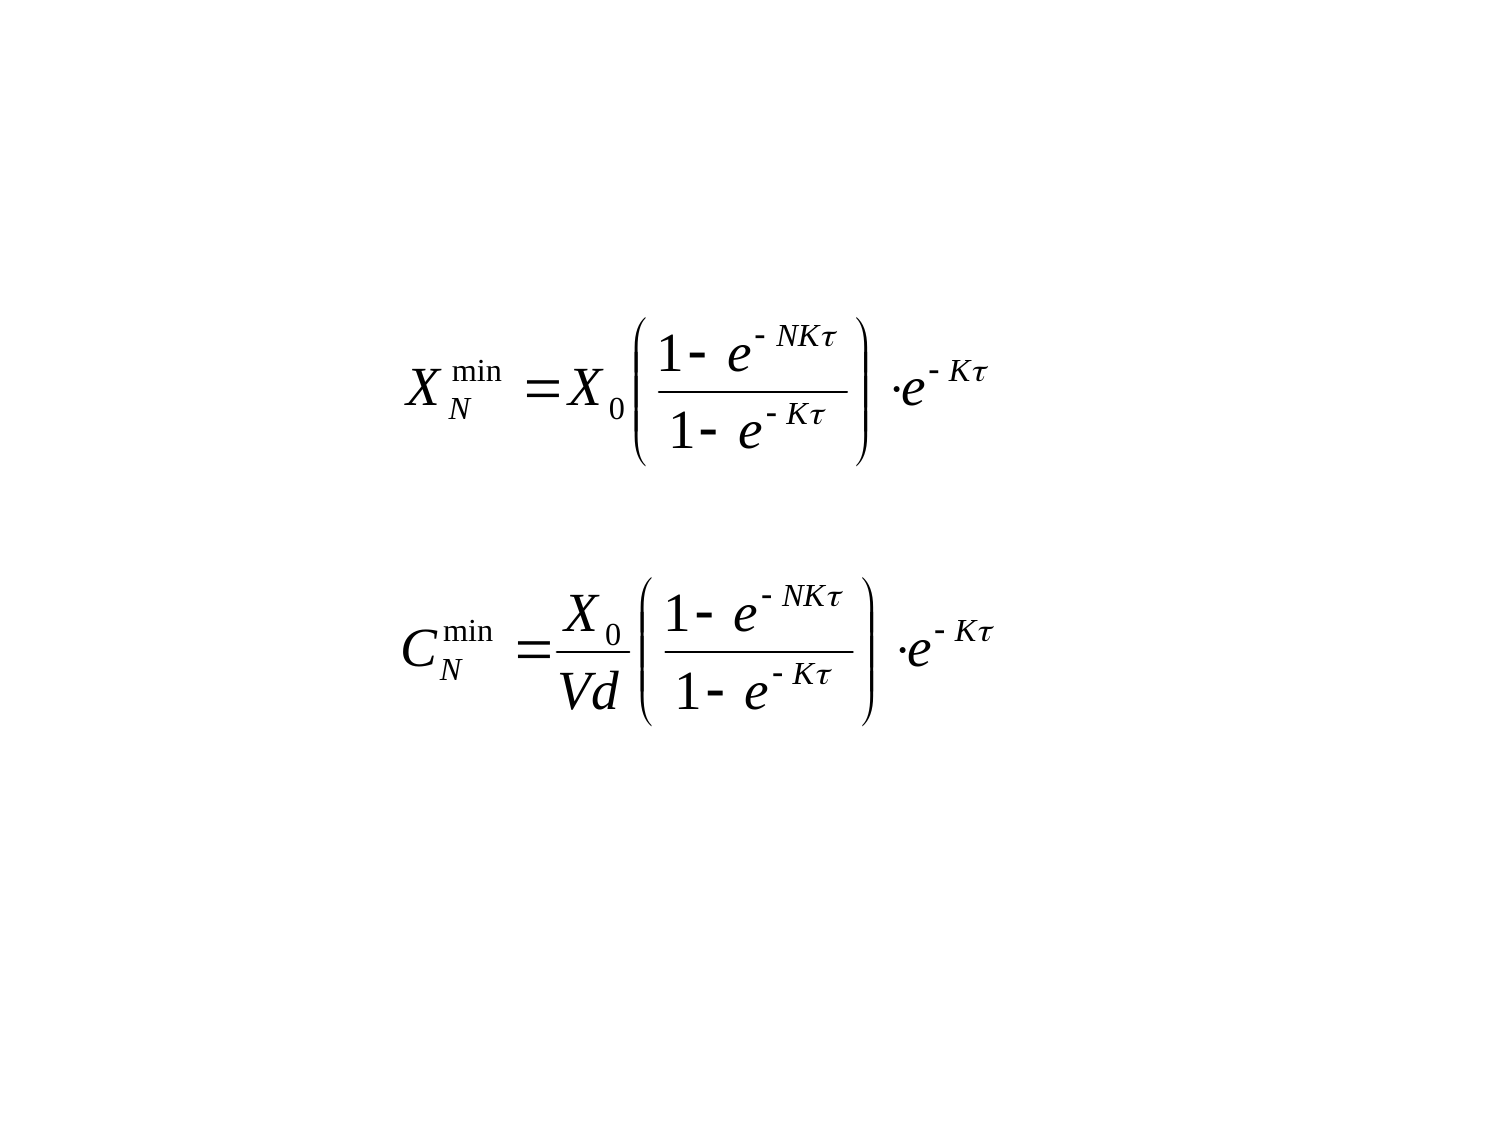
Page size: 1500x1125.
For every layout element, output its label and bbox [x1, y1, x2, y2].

text_box [393, 306, 1007, 740]
